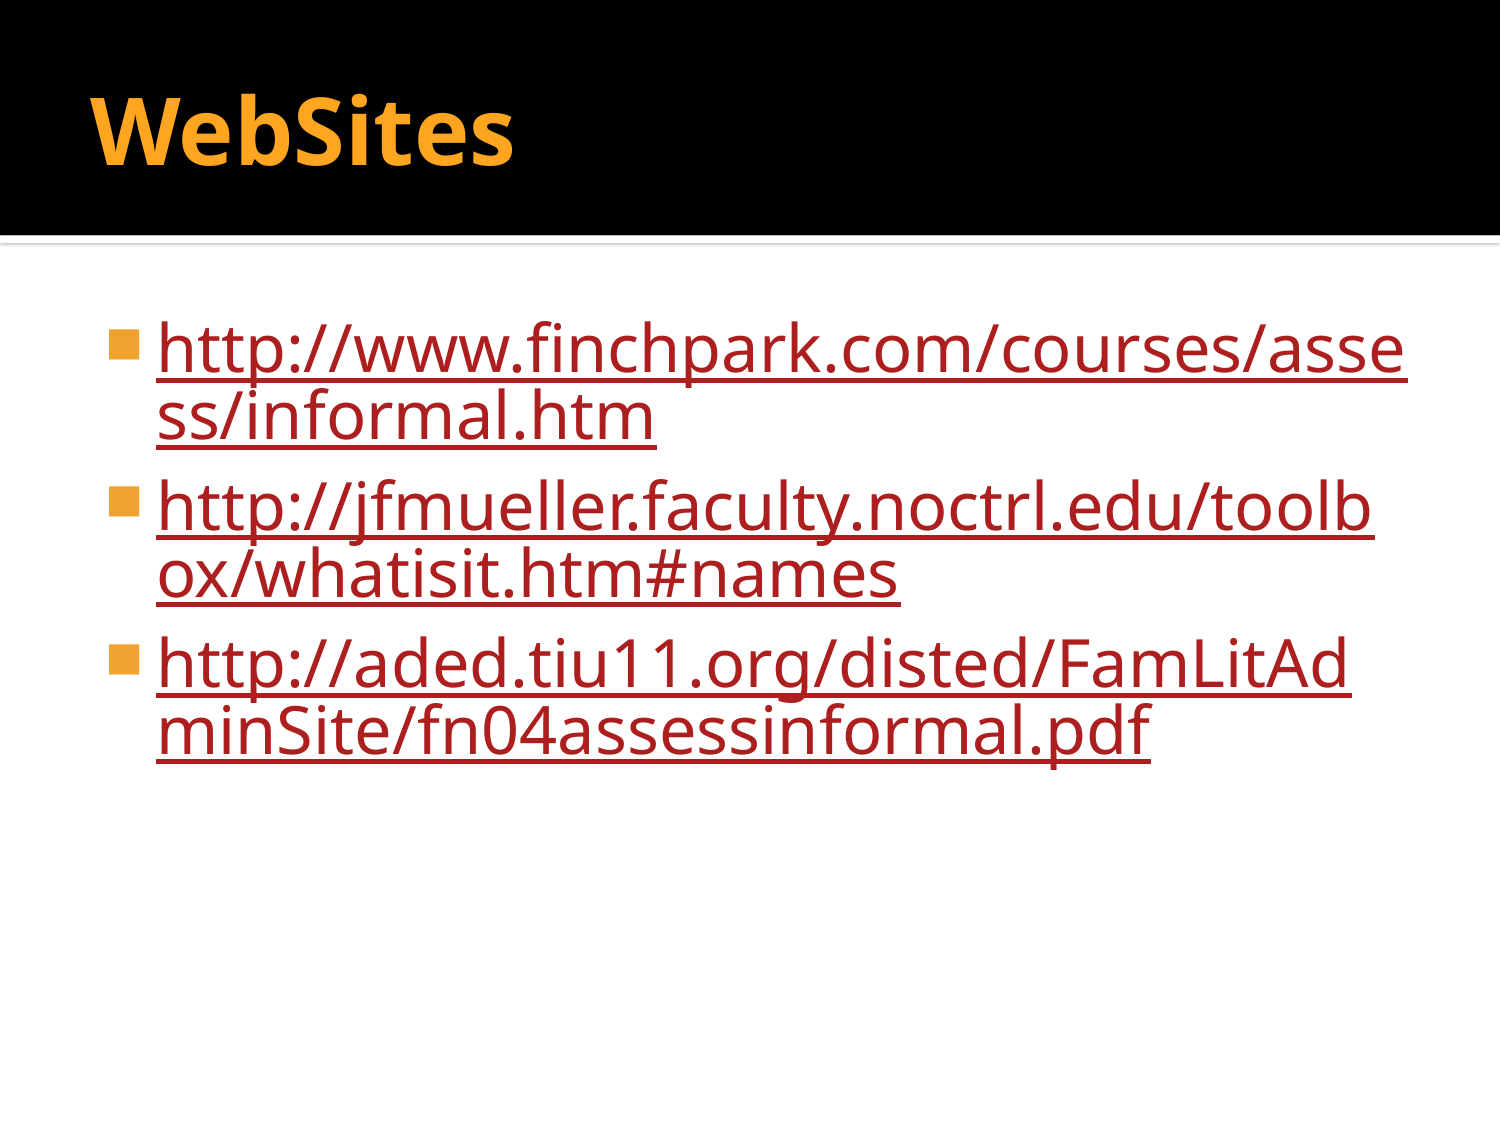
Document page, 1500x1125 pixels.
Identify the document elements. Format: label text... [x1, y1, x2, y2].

list http://www.finchpark.com/courses/assess/informal.htm http://jfmueller.faculty.noctrl.edu/toolbox/whatisit.htm#names http://aded.tiu11.org/disted/FamLitAdminSite/fn04assessinformal.pdf [75, 291, 1425, 1050]
title WebSites [75, 25, 1425, 231]
